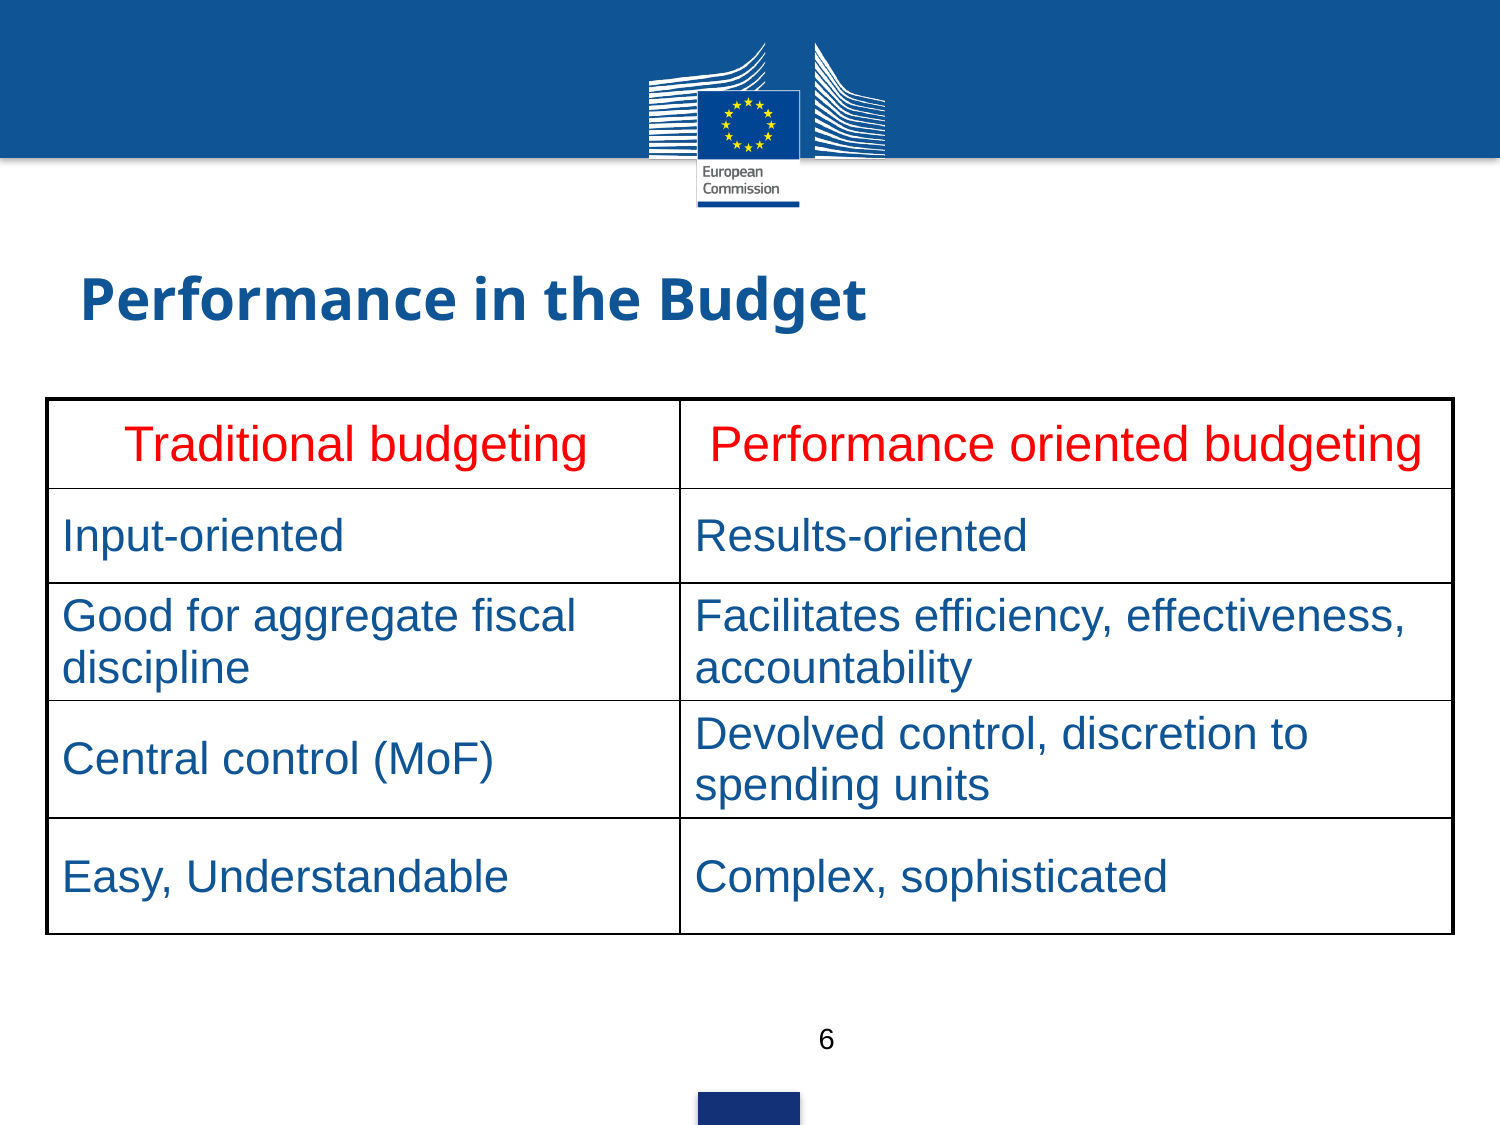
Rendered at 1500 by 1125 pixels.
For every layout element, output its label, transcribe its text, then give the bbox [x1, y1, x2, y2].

slide_number 6 [762, 1012, 851, 1088]
table_cell Facilitates efficiency, effectiveness, accountability [681, 584, 1451, 700]
table_header Performance oriented budgeting [681, 401, 1451, 488]
title Performance in the Budget [64, 219, 1416, 374]
table_cell Good for aggregate fiscal discipline [49, 584, 679, 700]
table_cell Devolved control, discretion to spending units [681, 701, 1451, 817]
picture [649, 42, 885, 208]
table_cell Central control (MoF) [49, 701, 679, 817]
table_cell Input-oriented [49, 489, 679, 582]
table_header Traditional budgeting [49, 401, 679, 488]
table_cell Complex, sophisticated [681, 819, 1451, 933]
table_cell Easy, Understandable [49, 819, 679, 933]
table_cell Results-oriented [681, 489, 1451, 582]
